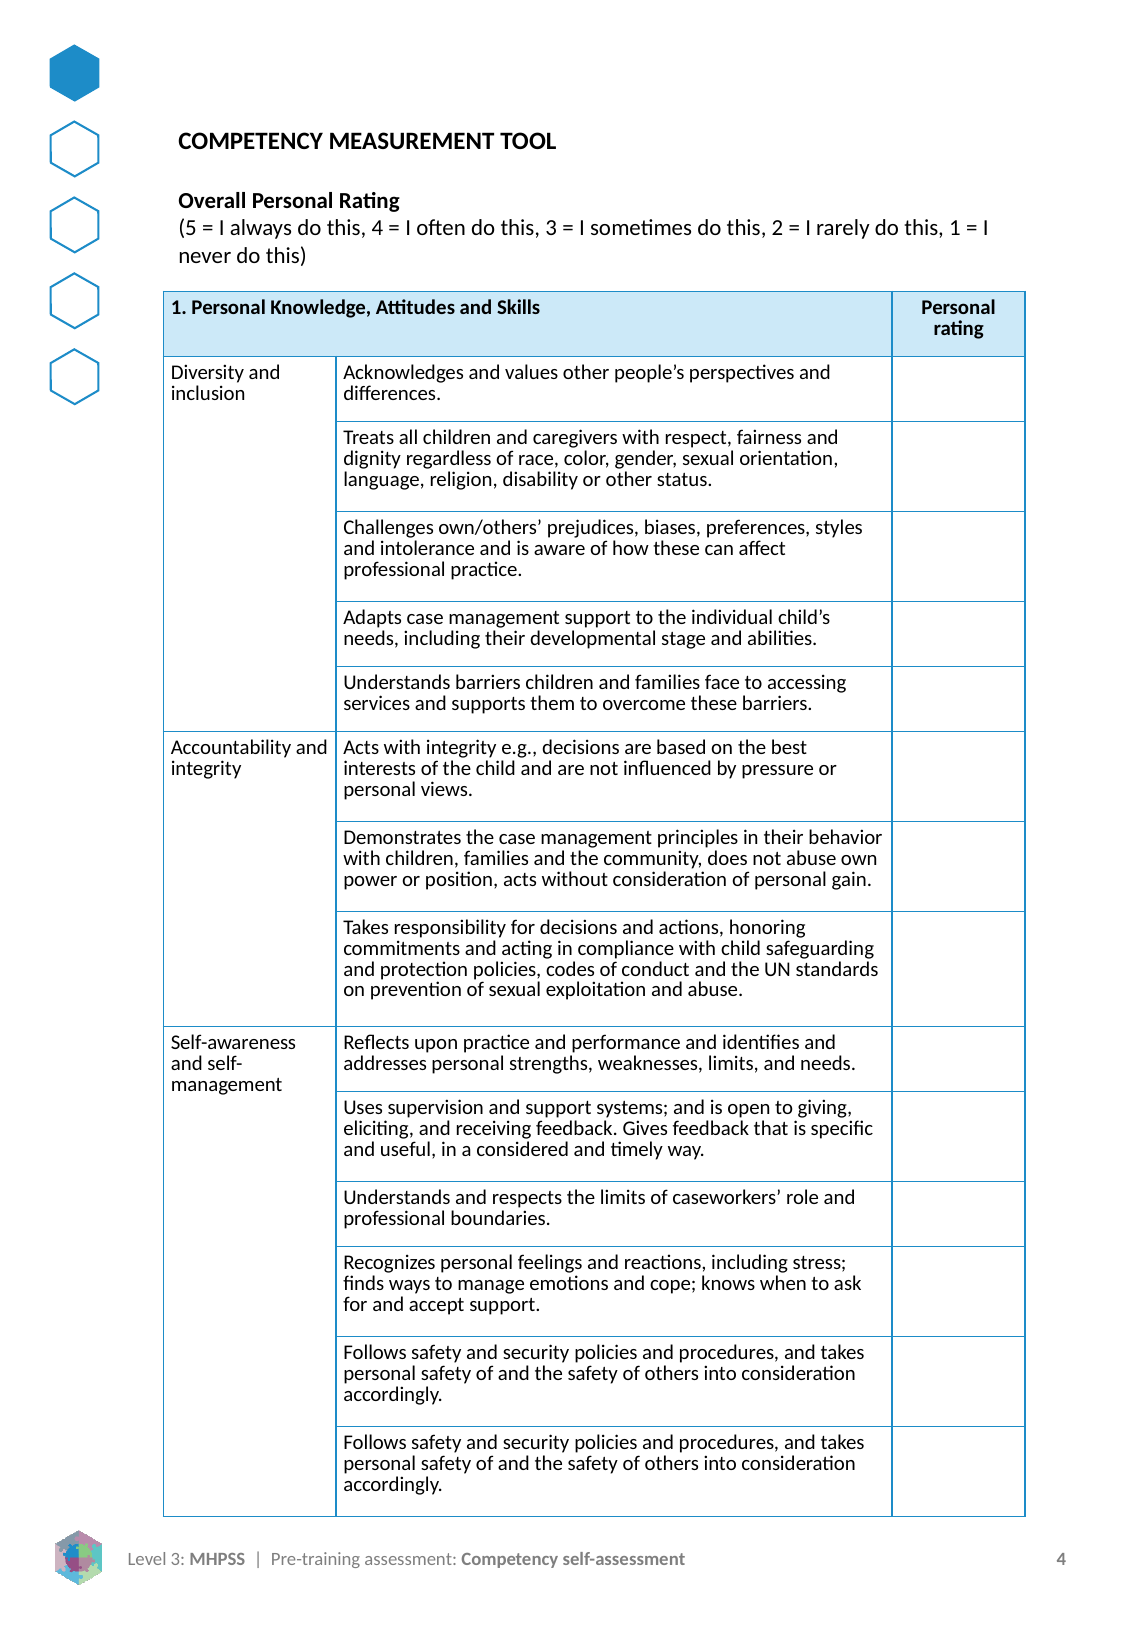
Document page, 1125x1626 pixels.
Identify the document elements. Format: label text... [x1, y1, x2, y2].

table_cell [893, 1092, 1024, 1181]
table_header Personal rating [893, 292, 1024, 356]
text_box [50, 349, 99, 405]
table_cell [893, 1337, 1024, 1426]
picture [55, 1530, 102, 1585]
table_cell Understands barriers children and families face to accessing services and supports them to overcome these barriers. [337, 667, 891, 731]
table_cell Recognizes personal feelings and reactions, including stress; finds ways to manage emotions and cope; knows when to ask for and accept support. [337, 1247, 891, 1336]
table_cell Takes responsibility for decisions and actions, honoring commitments and acting in compliance with child safeguarding and protection policies, codes of conduct and the UN standards on prevention of sexual exploitation and abuse. [337, 912, 891, 1026]
text_box [50, 197, 99, 253]
table_cell [893, 822, 1024, 911]
table_cell [893, 357, 1024, 421]
table_cell [893, 1182, 1024, 1246]
table_cell [893, 1247, 1024, 1336]
table_cell Understands and respects the limits of caseworkers’ role and professional boundaries. [337, 1182, 891, 1246]
table_cell [893, 1427, 1024, 1516]
table_cell Adapts case management support to the individual child’s needs, including their developmental stage and abilities. [337, 602, 891, 666]
table_cell Uses supervision and support systems; and is open to giving, eliciting, and receiving feedback. Gives feedback that is specific and useful, in a considered and timely way. [337, 1092, 891, 1181]
table_cell Treats all children and caregivers with respect, fairness and dignity regardless of race, color, gender, sexual orientation, language, religion, disability or other status. [337, 422, 891, 511]
table_cell [893, 512, 1024, 601]
table_cell Follows safety and security policies and procedures, and takes personal safety of and the safety of others into consideration accordingly. [337, 1427, 891, 1516]
text_box COMPETENCY MEASUREMENT TOOL [163, 117, 1026, 163]
table_cell [893, 1027, 1024, 1091]
table_cell [893, 602, 1024, 666]
table_cell [893, 732, 1024, 821]
table_cell Challenges own/others’ prejudices, biases, preferences, styles and intolerance and is aware of how these can affect professional practice. [337, 512, 891, 601]
table_cell Accountability and integrity [164, 732, 335, 1026]
table_cell [893, 667, 1024, 731]
table_cell [893, 422, 1024, 511]
table_cell Demonstrates the case management principles in their behavior with children, families and the community, does not abuse own power or position, acts without consideration of personal gain. [337, 822, 891, 911]
table_cell Acknowledges and values other people’s perspectives and differences. [337, 357, 891, 421]
table_cell [893, 912, 1024, 1026]
table_cell Reflects upon practice and performance and identifies and addresses personal strengths, weaknesses, limits, and needs. [337, 1027, 891, 1091]
text_box [50, 273, 99, 329]
table_cell Follows safety and security policies and procedures, and takes personal safety of and the safety of others into consideration accordingly. [337, 1337, 891, 1426]
text_box Overall Personal Rating (5 = I always do this, 4 = I often do this, 3 = I sometimes do this, 2 = I rarely do this, 1 = I never do this) [163, 177, 1026, 276]
text_box [50, 121, 99, 177]
table_header 1. Personal Knowledge, Attitudes and Skills [164, 292, 891, 356]
text_box [50, 45, 99, 101]
table_cell Self-awareness and self-management [164, 1027, 335, 1516]
table_cell Diversity and inclusion [164, 357, 335, 731]
table_cell Acts with integrity e.g., decisions are based on the best interests of the child and are not influenced by pressure or personal views. [337, 732, 891, 821]
